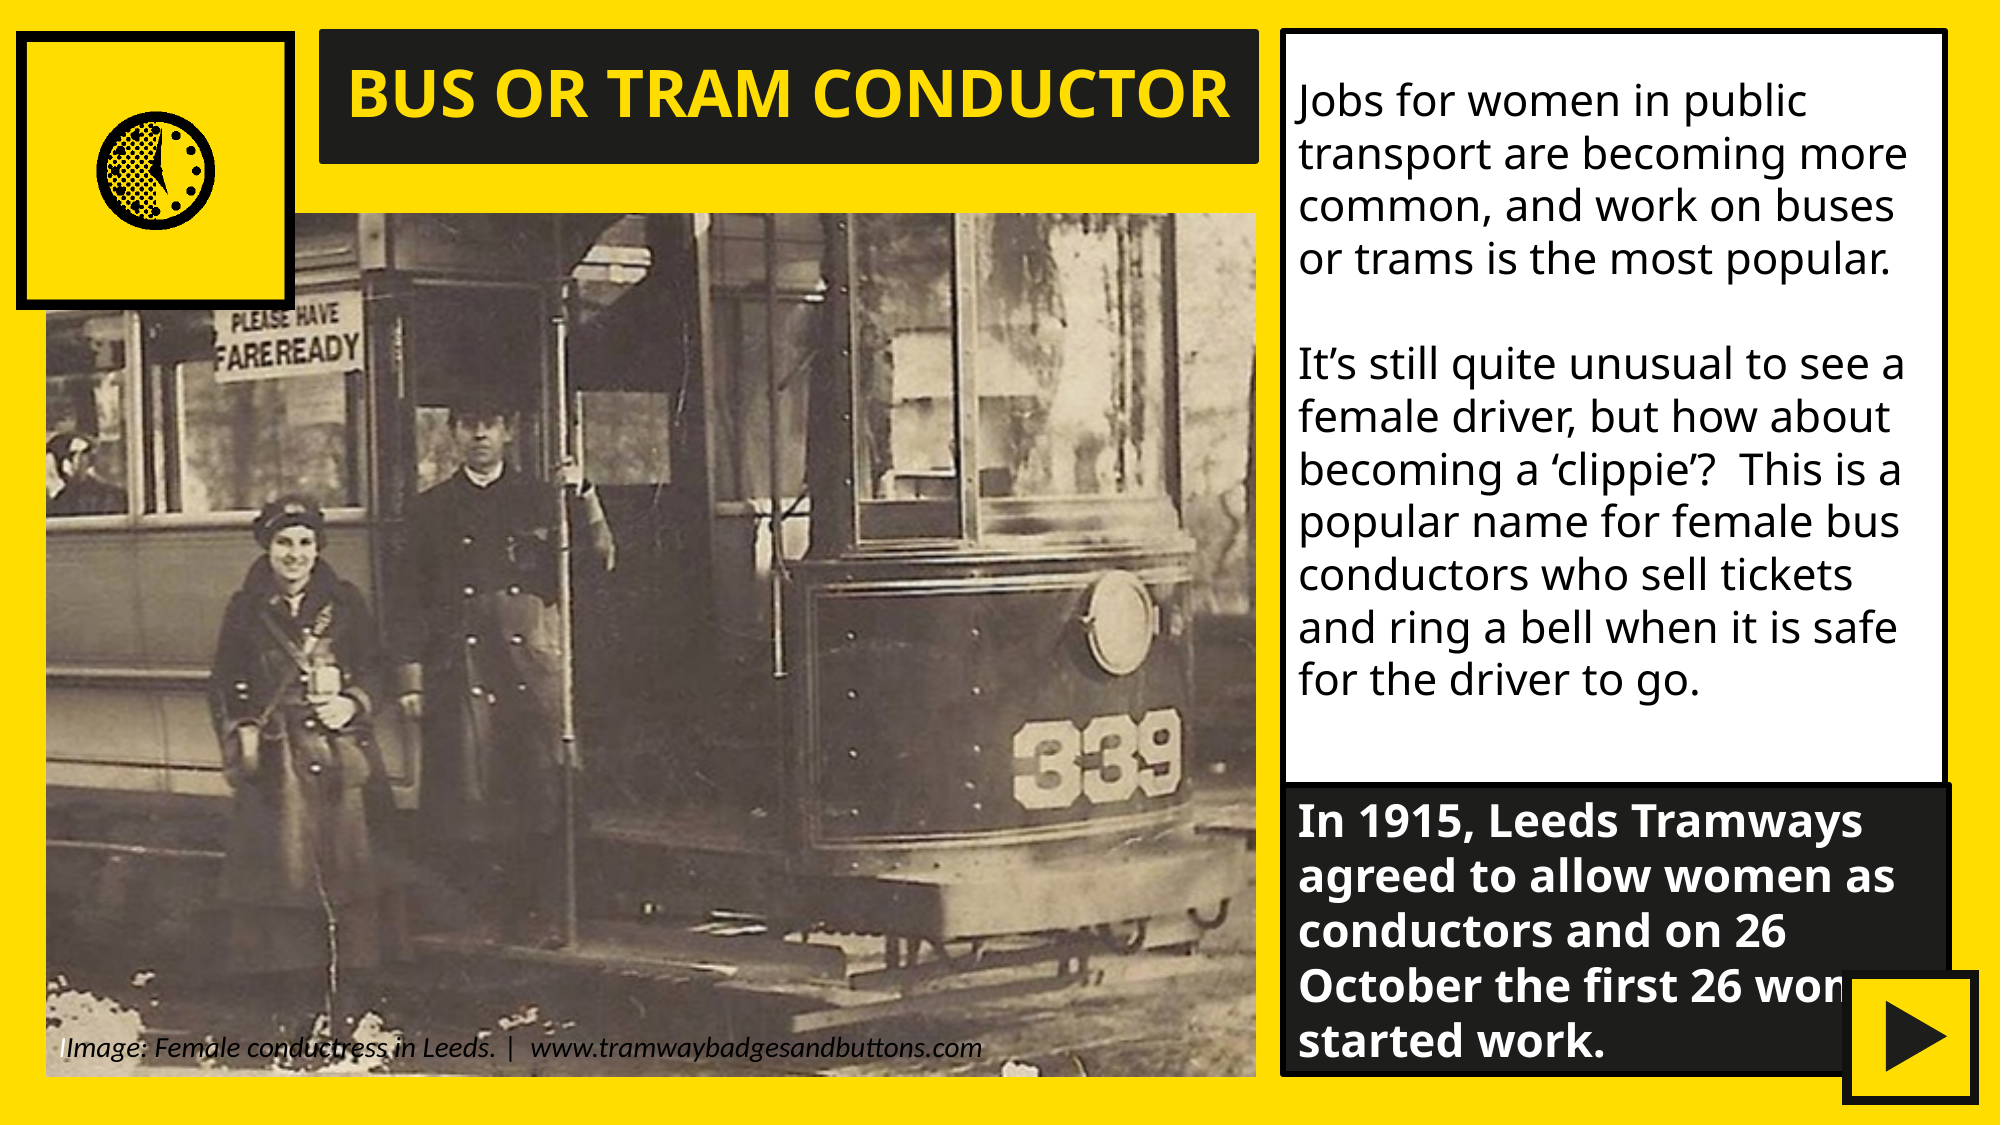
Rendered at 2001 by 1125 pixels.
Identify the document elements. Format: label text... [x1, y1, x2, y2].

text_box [1846, 974, 1975, 1101]
text_box BUS OR TRAM CONDUCTOR [321, 31, 1256, 161]
text_box In 1915, Leeds Tramways agreed to allow women as conductors and on 26 October the first 26 women started work. [1283, 784, 1950, 1075]
text_box [1846, 970, 1976, 1102]
list Jobs for women in public transport are becoming more common, and work on buses or trams is the most popular. It’s still quite unusual to see a female driver, but how about becoming a ‘clippie’? This is a popular name for female bus conductors who sell tickets and ring a bell when it is safe for the driver to go. [1283, 31, 1946, 784]
picture [16, 31, 1256, 1077]
